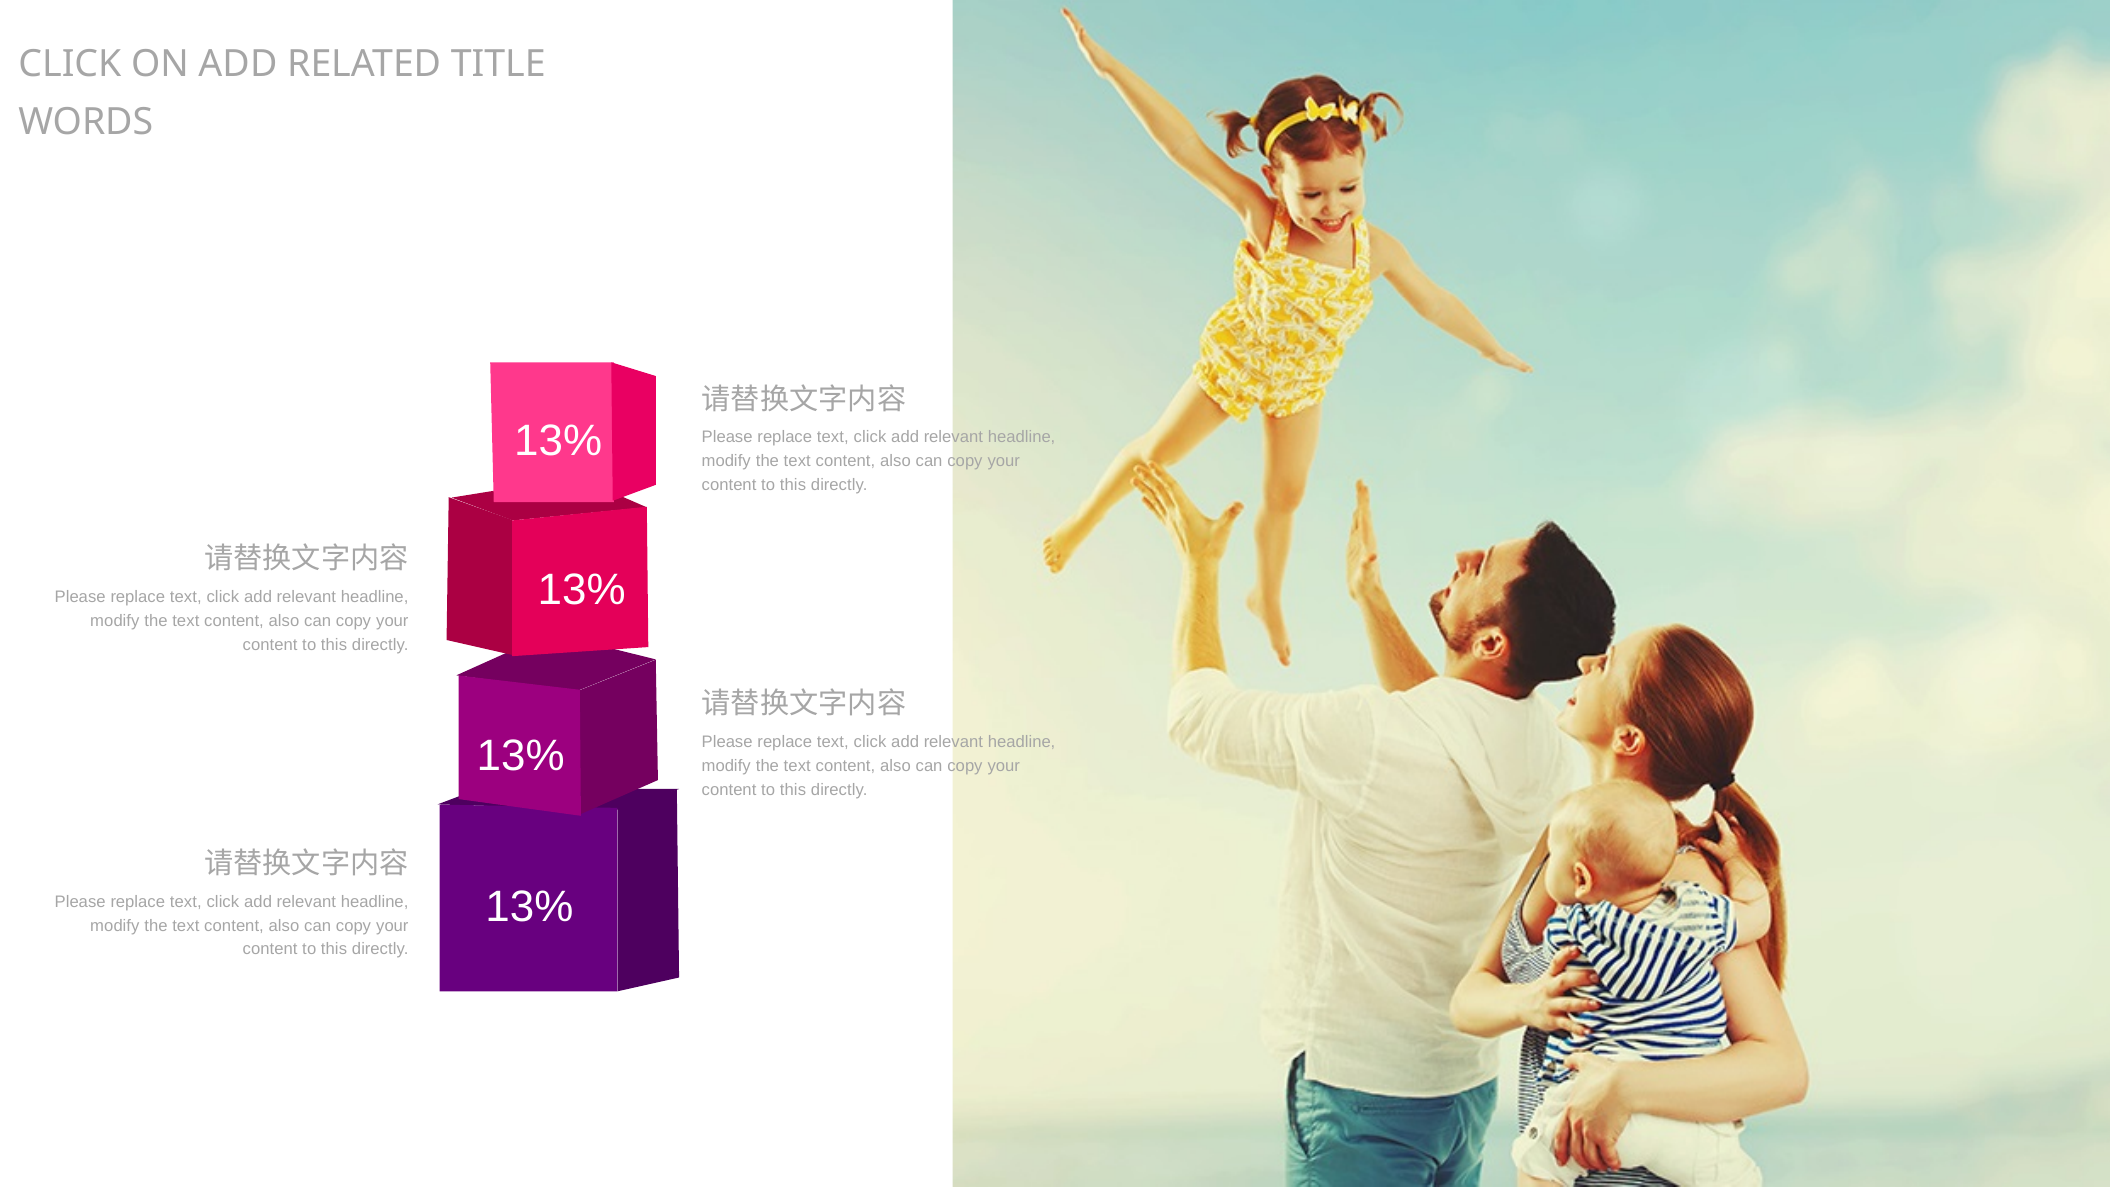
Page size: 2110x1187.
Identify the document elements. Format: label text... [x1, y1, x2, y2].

text_box [952, 0, 2110, 1187]
text_box 请替换文字内容 [701, 677, 922, 720]
text_box Please replace text, click add relevant headline, modify the text content, also can copy your content to this directly. [701, 422, 1064, 494]
text_box Please replace text, click add relevant headline, modify the text content, also can copy your content to this directly. [46, 581, 409, 654]
text_box 请替换文字内容 [188, 532, 409, 575]
text_box Please replace text, click add relevant headline, modify the text content, also can copy your content to this directly. [701, 726, 1064, 799]
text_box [437, 362, 680, 992]
text_box CLICK ON ADD RELATED TITLE WORDS [3, 18, 595, 150]
text_box Please replace text, click add relevant headline, modify the text content, also can copy your content to this directly. [46, 886, 409, 959]
text_box 请替换文字内容 [188, 837, 409, 880]
text_box 请替换文字内容 [701, 372, 922, 415]
